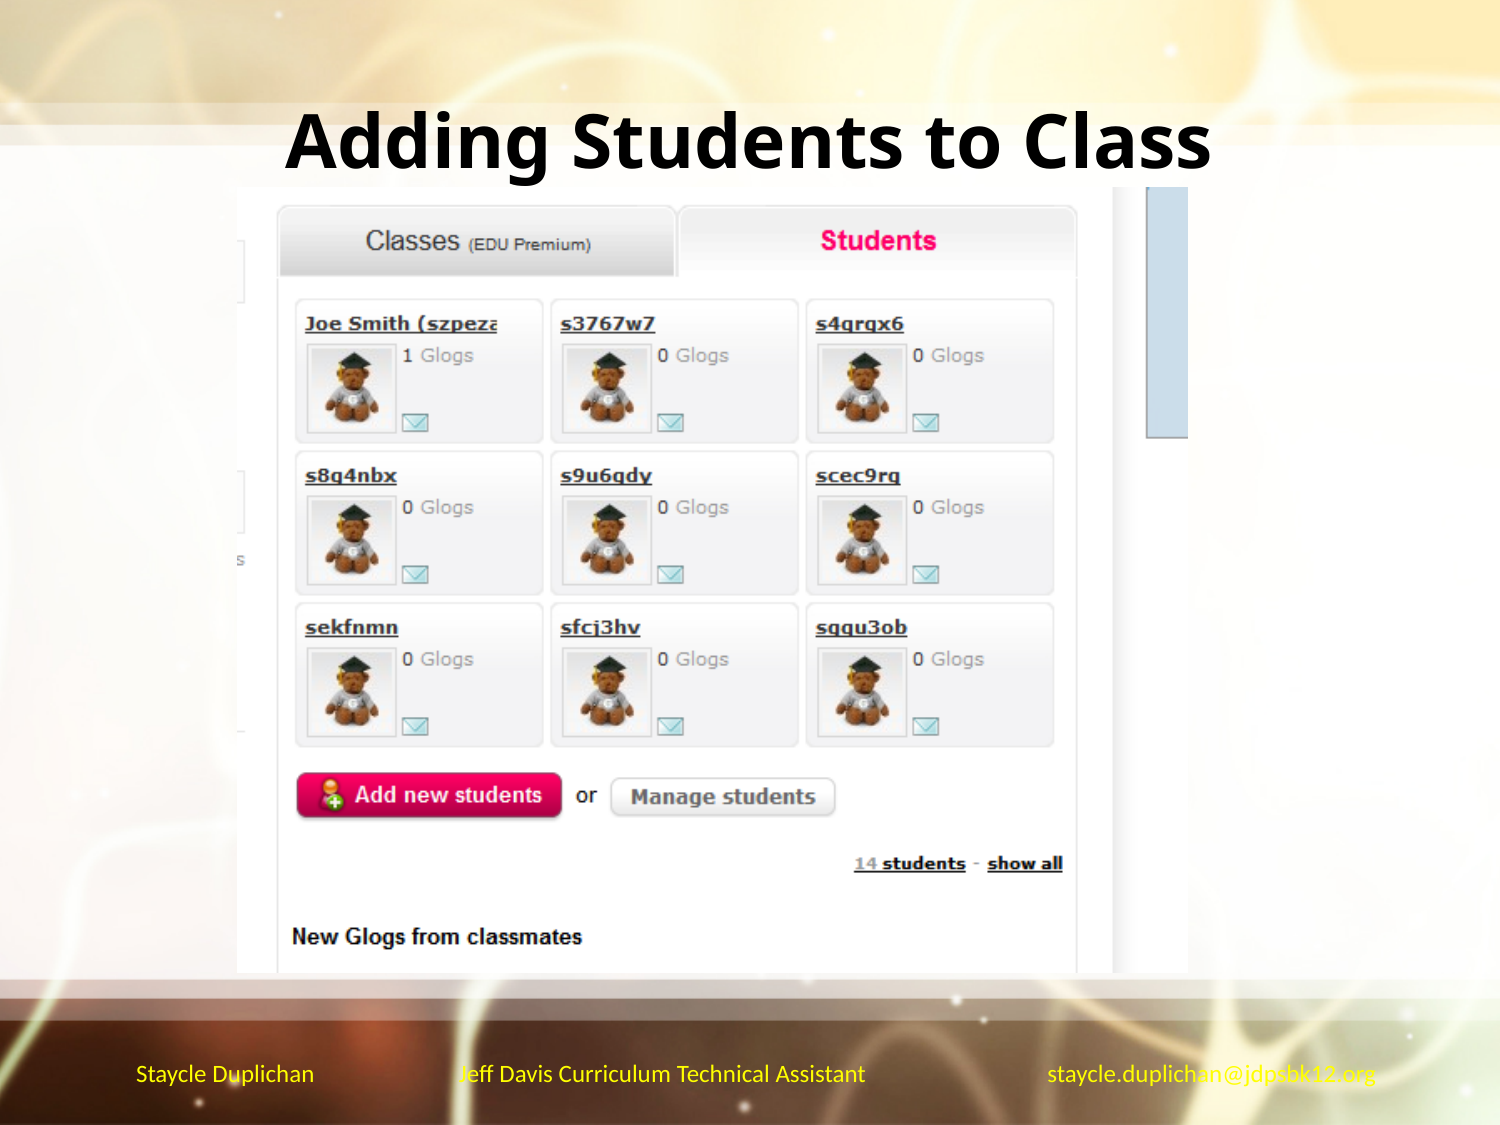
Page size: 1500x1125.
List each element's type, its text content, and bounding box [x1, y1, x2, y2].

picture [0, 0, 1500, 1125]
footer Staycle Duplichan Jeff Davis Curriculum Technical Assistant staycle.duplichan@jdpsbk12.org [50, 1042, 1463, 1103]
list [237, 187, 1188, 973]
title Adding Students to Class [75, 45, 1425, 233]
